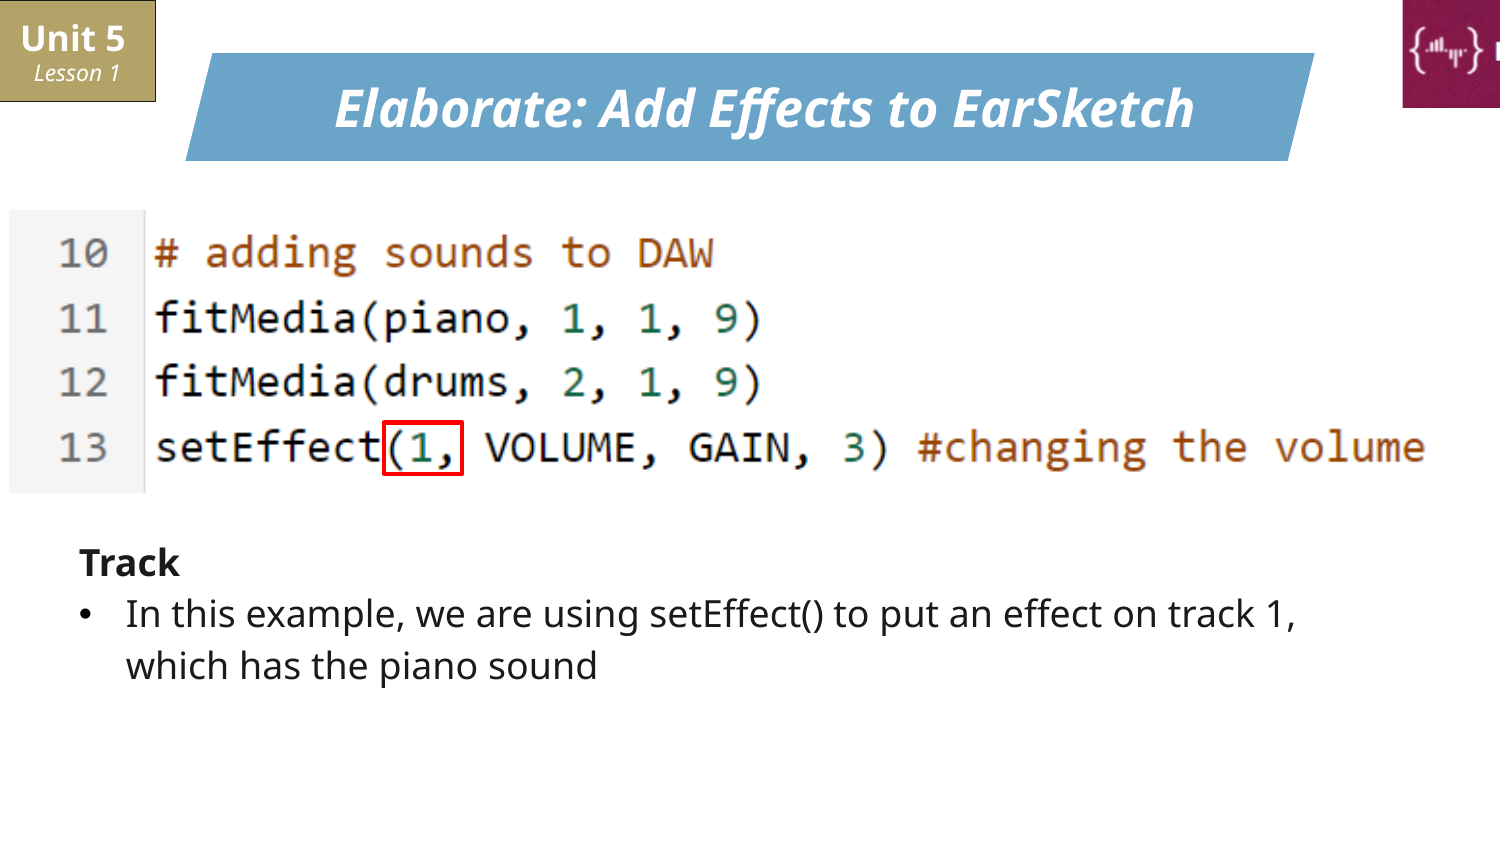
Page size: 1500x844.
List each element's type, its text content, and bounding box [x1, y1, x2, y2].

picture [9, 210, 1491, 494]
title Elaborate: Add Effects to EarSketch [236, 60, 1295, 155]
text_box Unit 5 Lesson 1 [0, 0, 156, 102]
picture [1402, 0, 1500, 108]
text_box [185, 53, 1315, 161]
text_box Track In this example, we are using setEffect() to put an effect on track 1, which has the piano sound [63, 517, 1403, 702]
